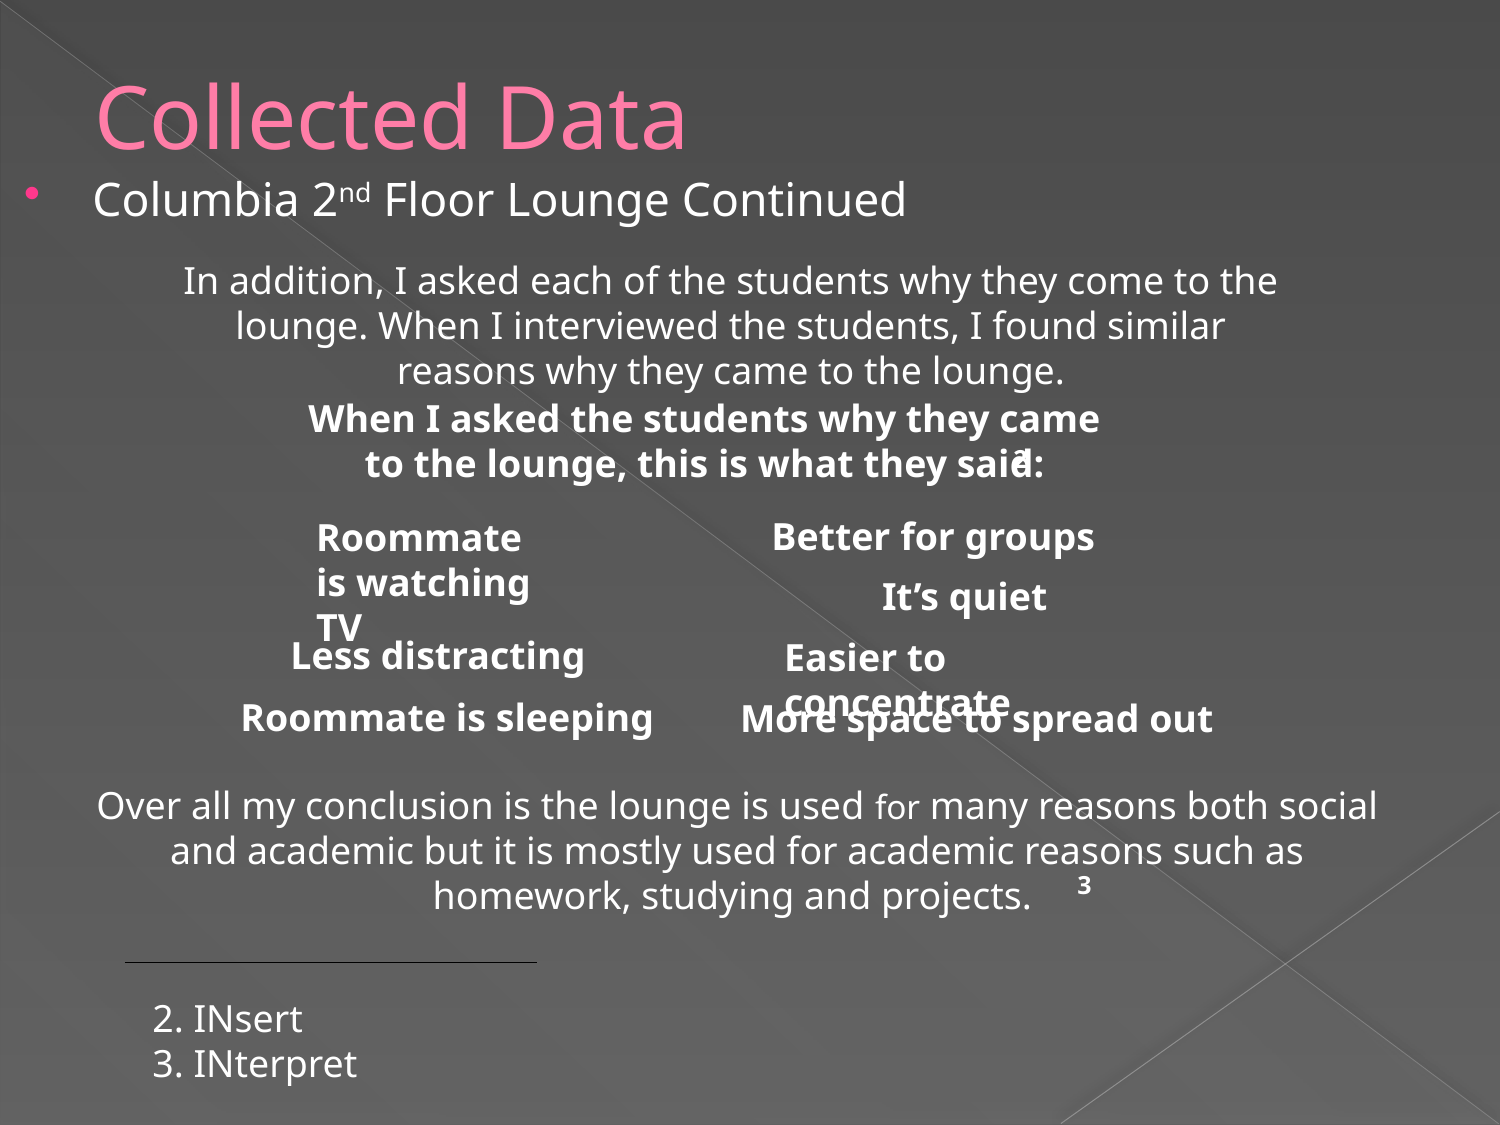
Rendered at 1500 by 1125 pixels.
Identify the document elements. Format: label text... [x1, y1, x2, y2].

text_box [225, 386, 1250, 749]
text_box Over all my conclusion is the lounge is used for many reasons both social and academic but it is mostly used for academic reasons such as homework, studying and projects. [75, 774, 1400, 925]
text_box 3 [1062, 862, 1113, 908]
title Collected Data [0, 0, 800, 162]
list Columbia 2nd Floor Lounge Continued [0, 162, 950, 267]
text_box In addition, I asked each of the students why they come to the lounge. When I interviewed the students, I found similar reasons why they came to the lounge. [150, 249, 1313, 400]
text_box 2. INsert 3. INterpret [137, 987, 475, 1093]
